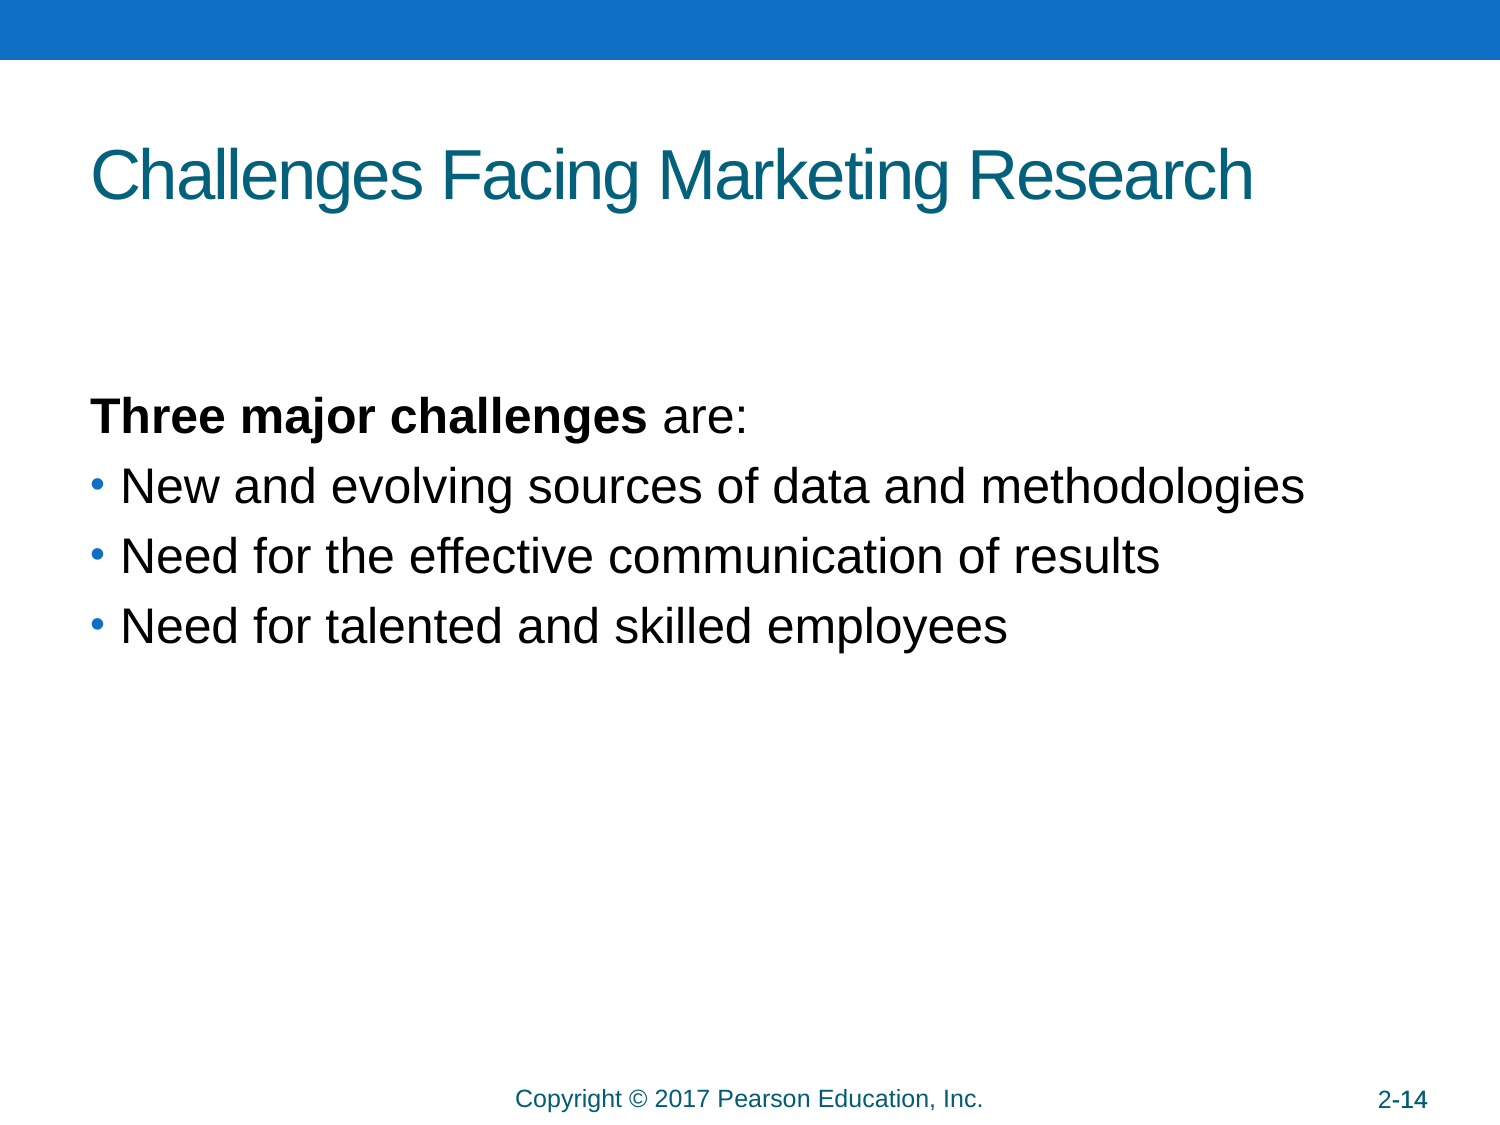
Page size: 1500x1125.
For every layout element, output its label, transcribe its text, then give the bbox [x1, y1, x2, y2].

list Three major challenges are: New and evolving sources of data and methodologies Need for the effective communication of results Need for talented and skilled employees [75, 376, 1425, 1125]
title Challenges Facing Marketing Research [75, 90, 1425, 253]
